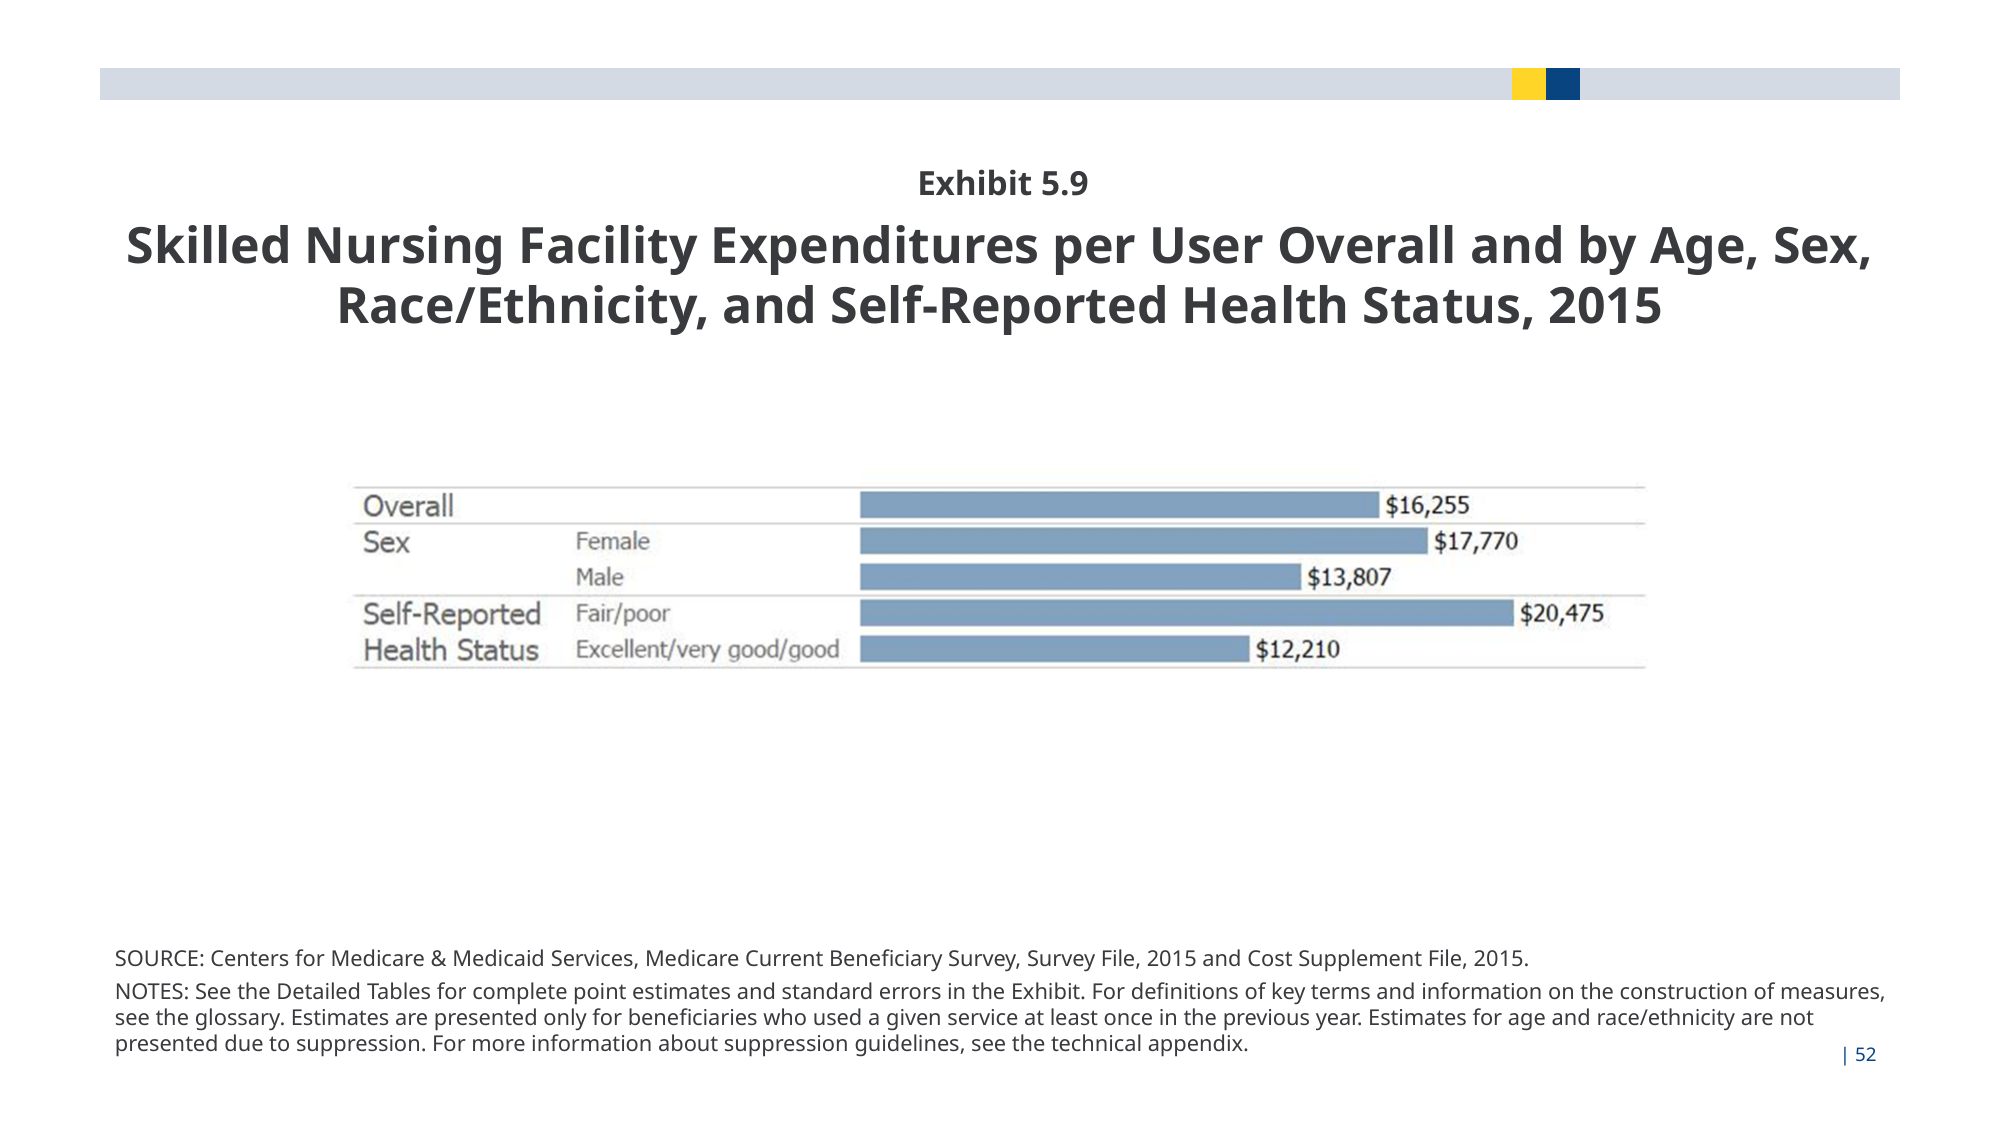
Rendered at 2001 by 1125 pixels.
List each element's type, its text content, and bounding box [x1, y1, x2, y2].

title Exhibit 5.9 [99, 154, 1900, 213]
list Skilled Nursing Facility Expenditures per User Overall and by Age, Sex, Race/Ethnicity, and Self-Reported Health Status, 2015 [99, 213, 1900, 300]
list SOURCE: Centers for Medicare & Medicaid Services, Medicare Current Beneficiary Survey, Survey File, 2015 and Cost Supplement File, 2015. NOTES: See the Detailed Tables for complete point estimates and standard errors in the Exhibit. For definitions of key terms and information on the construction of measures, see the glossary. Estimates are presented only for beneficiaries who used a given service at least once in the previous year. Estimates for age and race/ethnicity are not presented due to suppression. For more information about suppression guidelines, see the technical appendix. [99, 937, 1900, 997]
picture [335, 467, 1665, 742]
